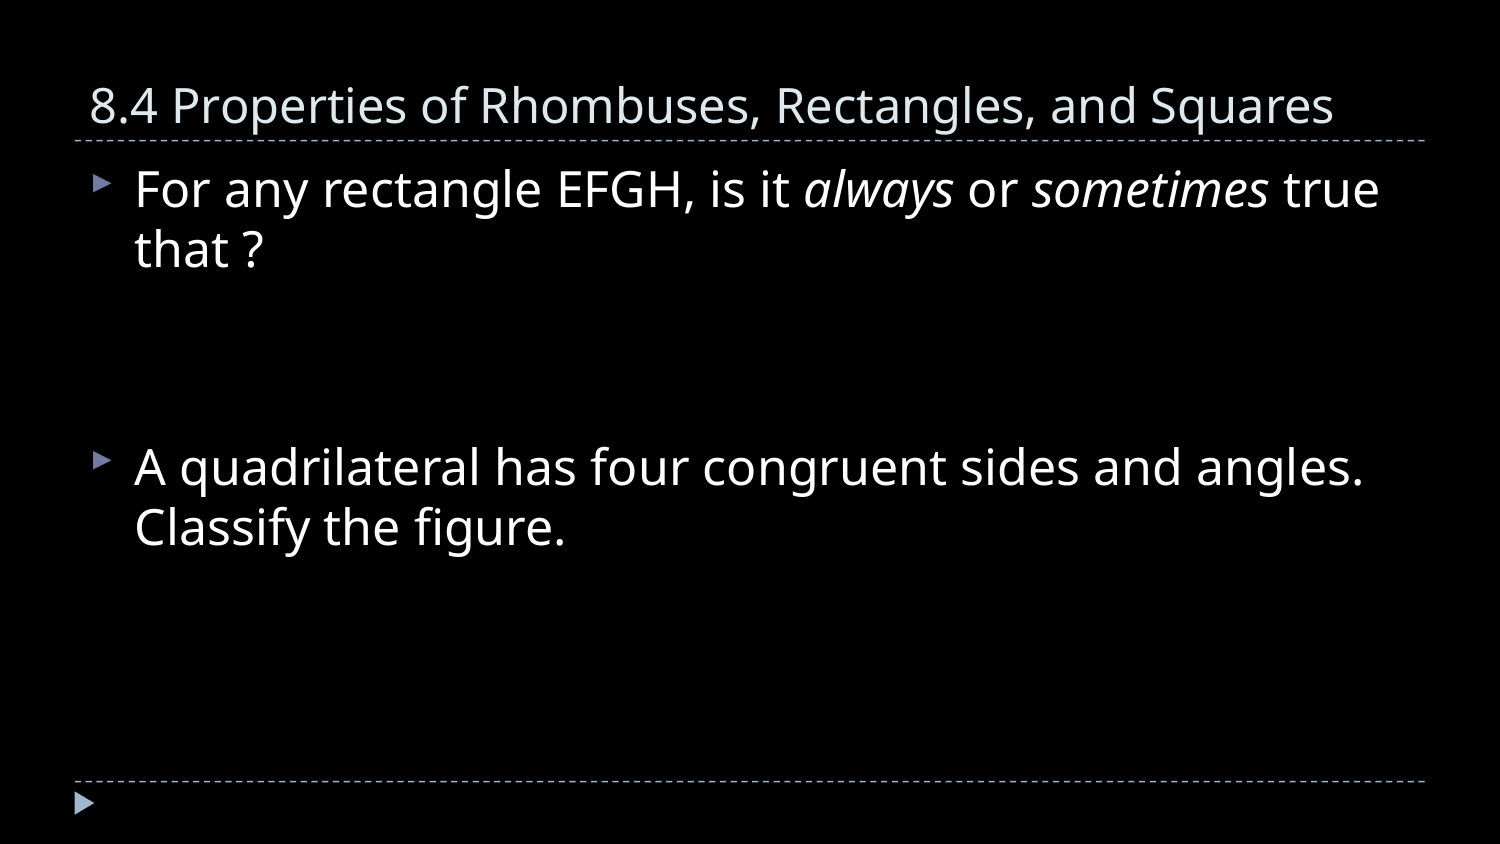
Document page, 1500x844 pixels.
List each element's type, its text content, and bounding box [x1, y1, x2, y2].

title 8.4 Properties of Rhombuses, Rectangles, and Squares [75, 18, 1425, 141]
